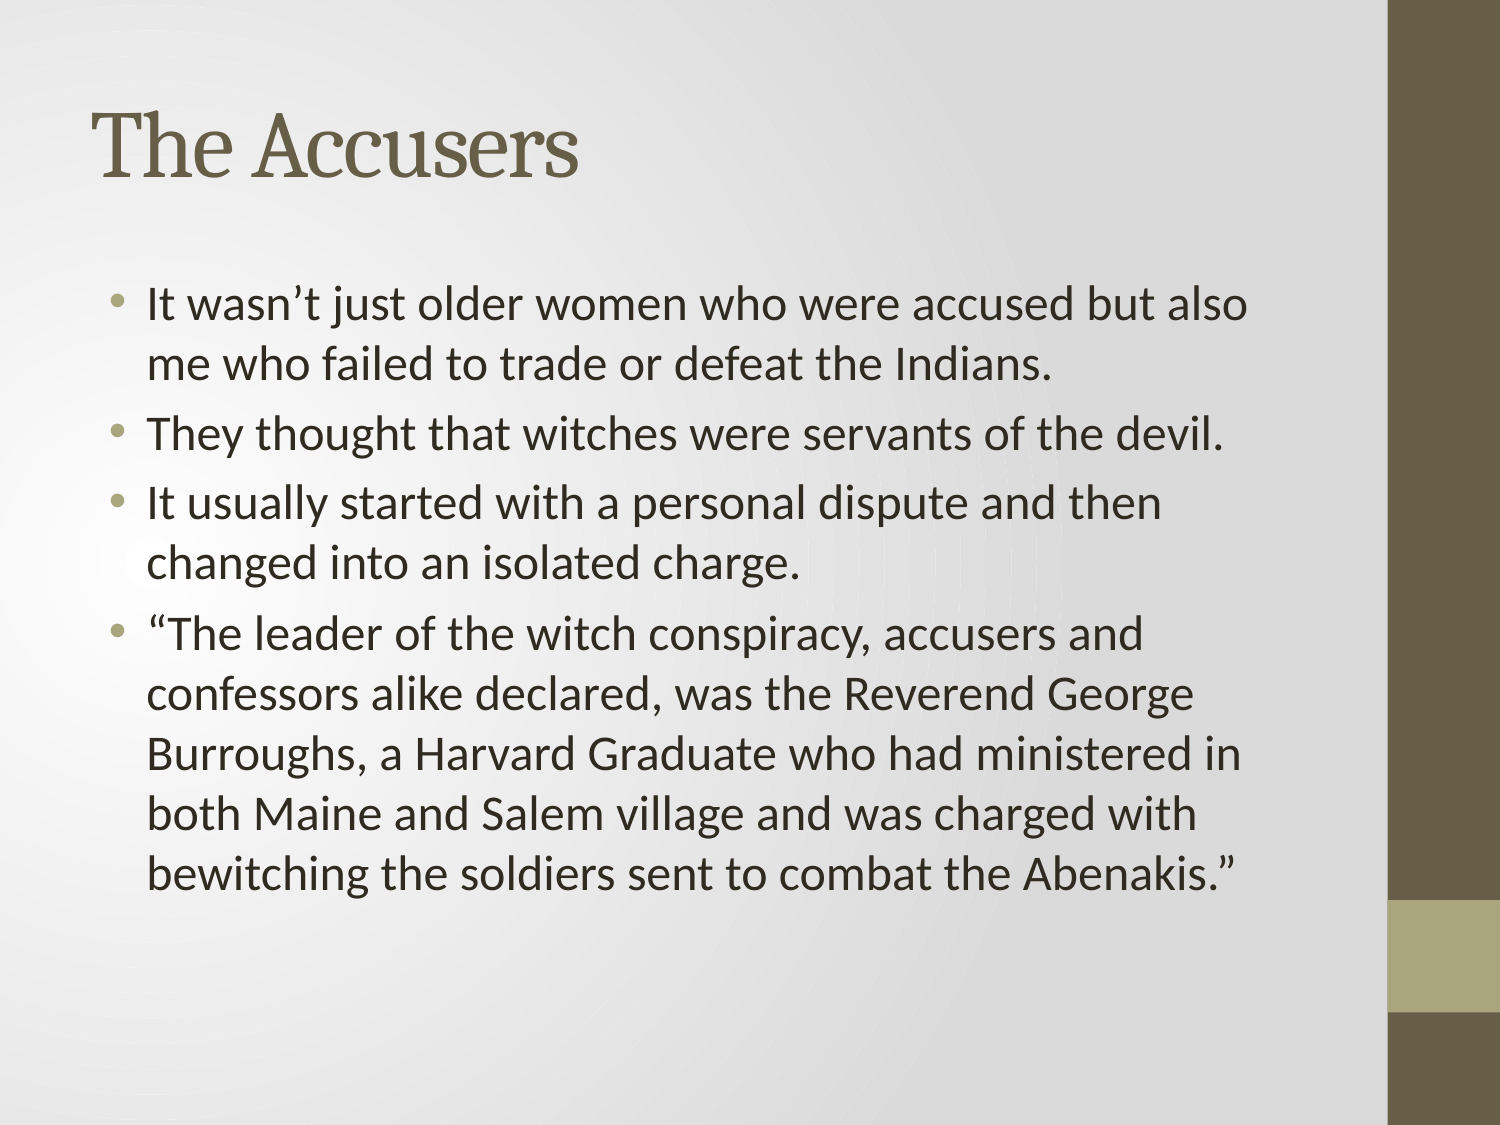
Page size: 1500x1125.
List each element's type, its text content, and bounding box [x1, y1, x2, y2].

title The Accusers [75, 45, 1325, 233]
list It wasn’t just older women who were accused but also me who failed to trade or defeat the Indians. They thought that witches were servants of the devil. It usually started with a personal dispute and then changed into an isolated charge. “The leader of the witch conspiracy, accusers and confessors alike declared, was the Reverend George Burroughs, a Harvard Graduate who had ministered in both Maine and Salem village and was charged with bewitching the soldiers sent to combat the Abenakis.” [75, 262, 1325, 1050]
